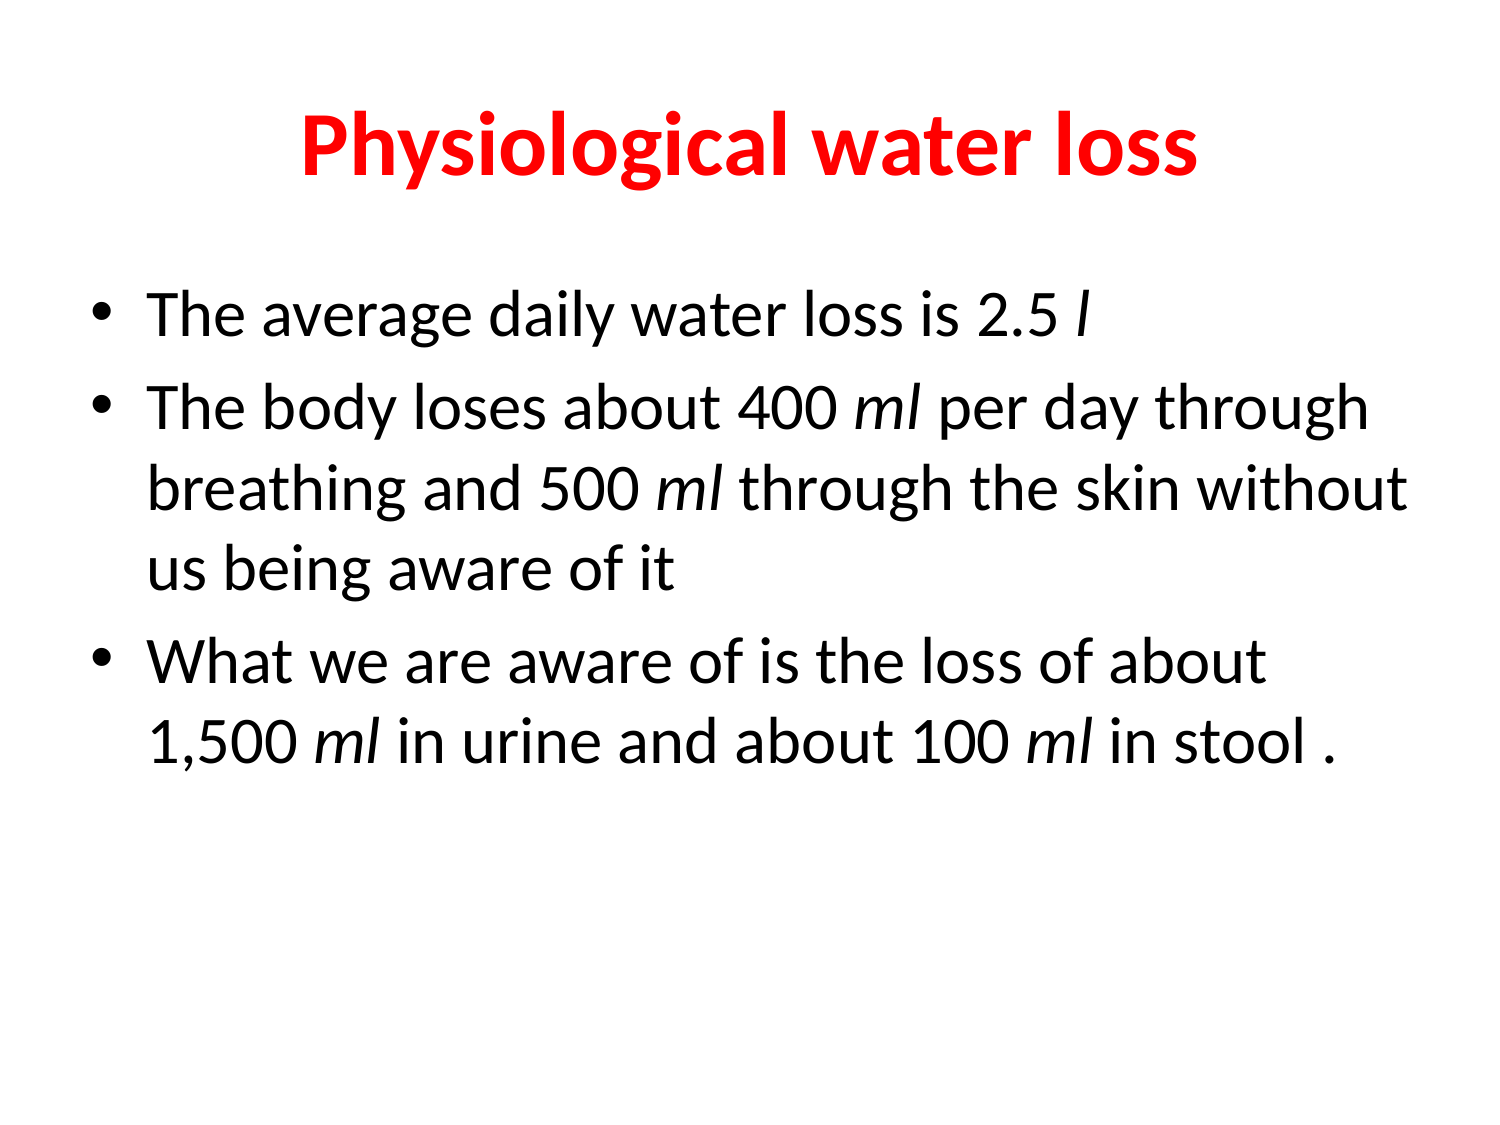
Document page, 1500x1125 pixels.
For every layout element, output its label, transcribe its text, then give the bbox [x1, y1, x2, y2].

list The average daily water loss is 2.5 l The body loses about 400 ml per day through breathing and 500 ml through the skin without us being aware of it What we are aware of is the loss of about 1,500 ml in urine and about 100 ml in stool . [75, 262, 1425, 1005]
title Physiological water loss [75, 45, 1425, 233]
